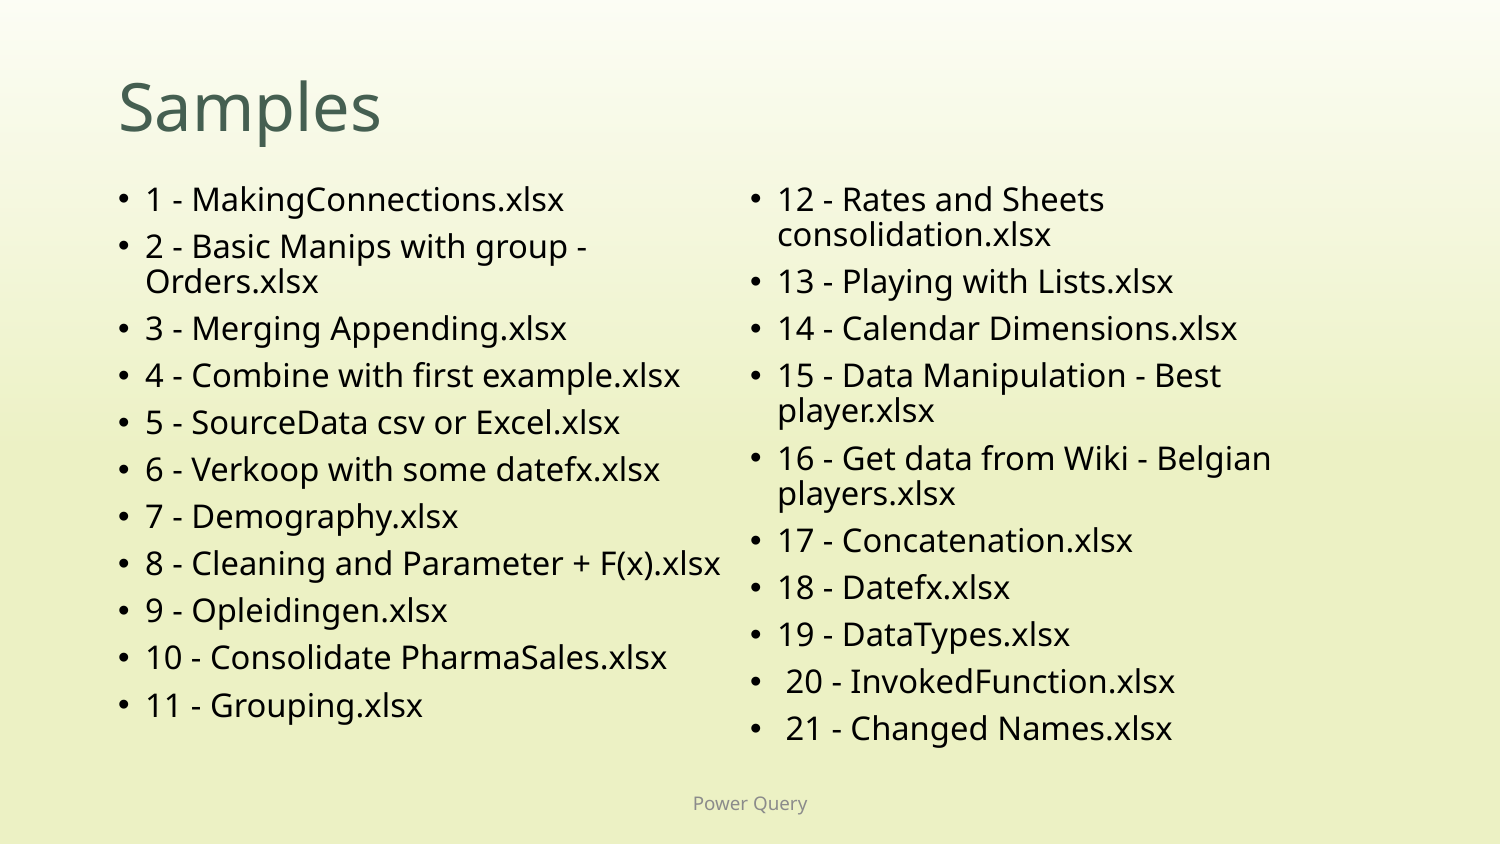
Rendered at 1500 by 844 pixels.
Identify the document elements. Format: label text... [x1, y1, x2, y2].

title Samples [103, 44, 1397, 175]
list 1 - MakingConnections.xlsx 2 - Basic Manips with group - Orders.xlsx 3 - Merging Appending.xlsx 4 - Combine with first example.xlsx 5 - SourceData csv or Excel.xlsx 6 - Verkoop with some datefx.xlsx 7 - Demography.xlsx 8 - Cleaning and Parameter + F(x).xlsx 9 - Opleidingen.xlsx 10 - Consolidate PharmaSales.xlsx 11 - Grouping.xlsx 12 - Rates and Sheets consolidation.xlsx 13 - Playing with Lists.xlsx 14 - Calendar Dimensions.xlsx 15 - Data Manipulation - Best player.xlsx 16 - Get data from Wiki - Belgian players.xlsx 17 - Concatenation.xlsx 18 - Datefx.xlsx 19 - DataTypes.xlsx 20 - InvokedFunction.xlsx 21 - Changed Names.xlsx [103, 175, 1397, 760]
footer Power Query [496, 782, 1004, 827]
